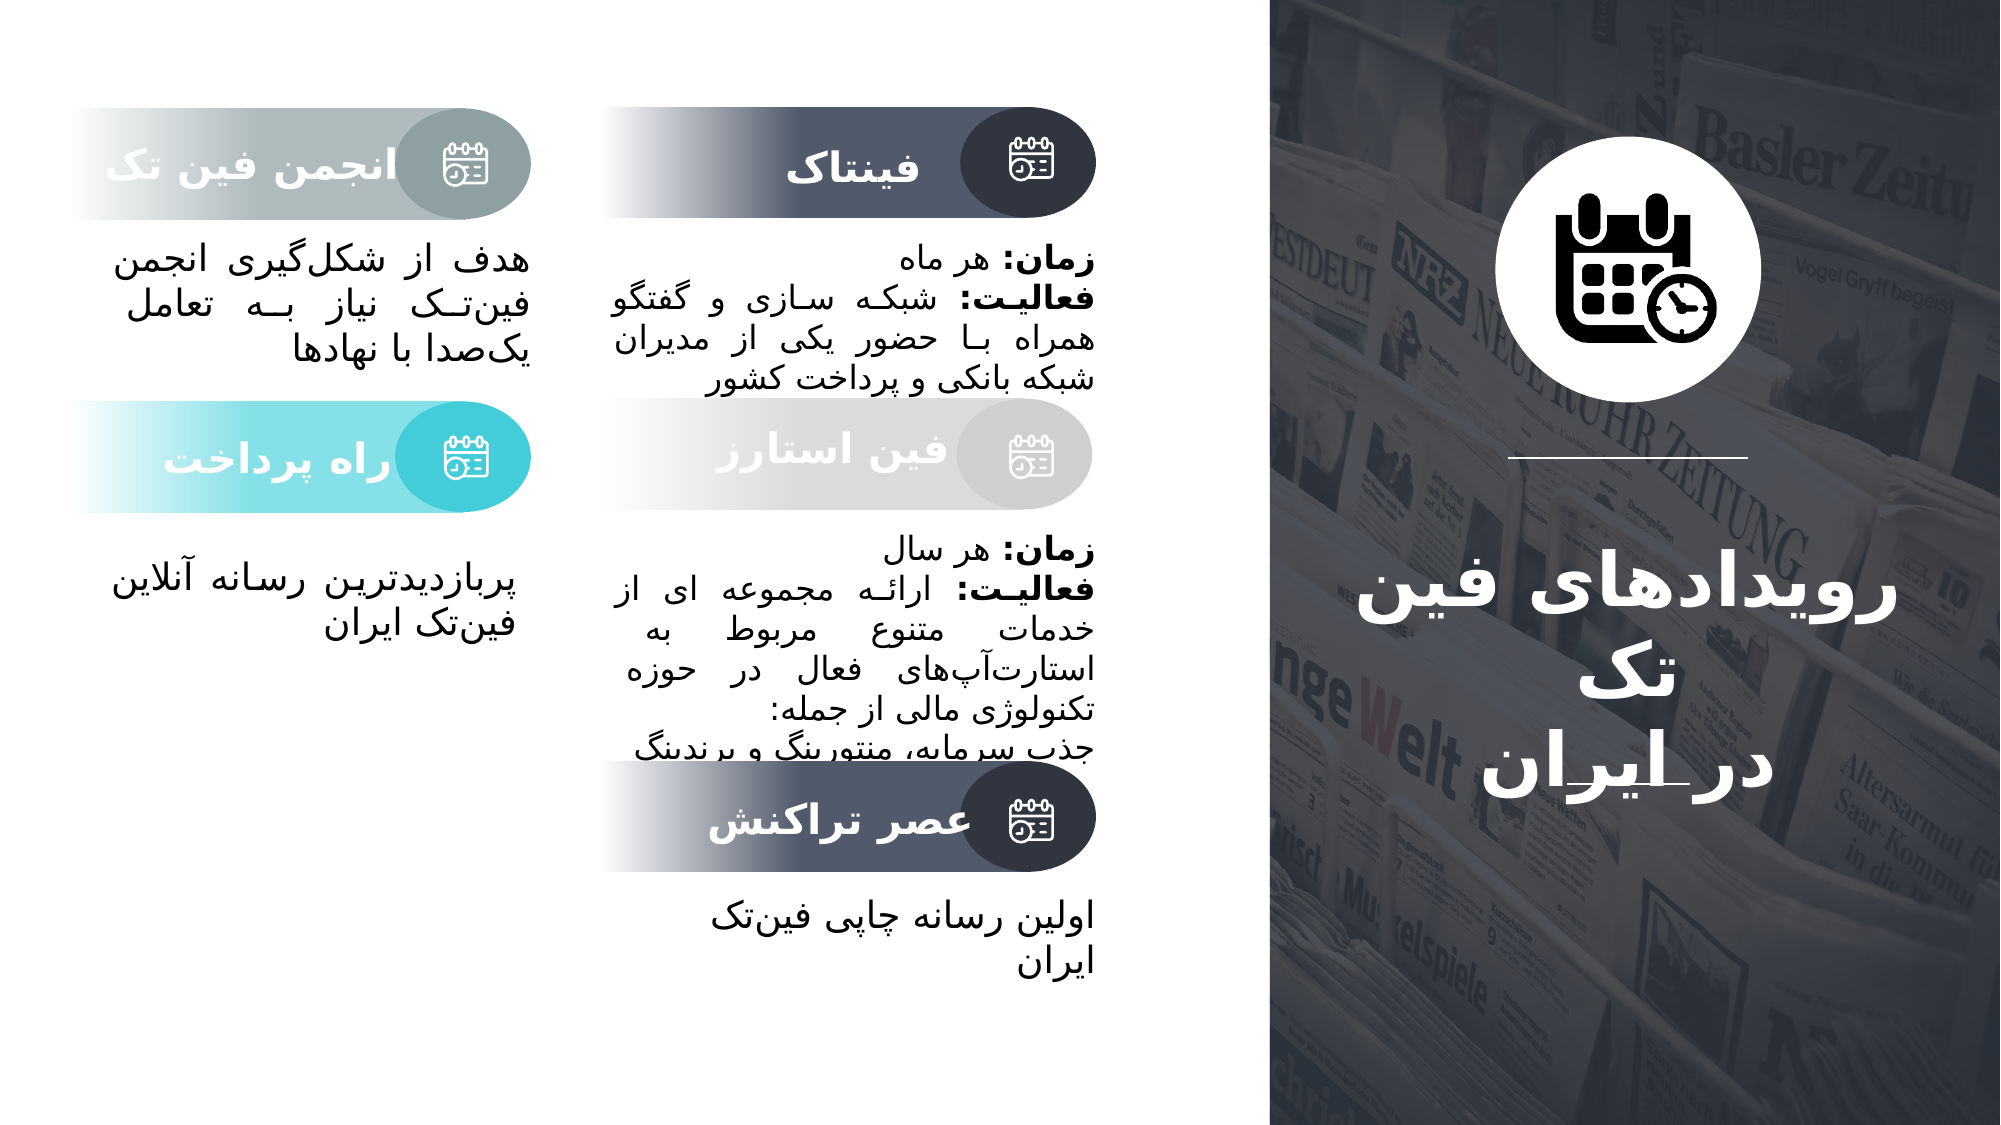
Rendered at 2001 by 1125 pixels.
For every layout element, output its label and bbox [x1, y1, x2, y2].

text_box [70, 107, 1097, 730]
text_box [162, 761, 1096, 1125]
picture [1269, 0, 2000, 1125]
